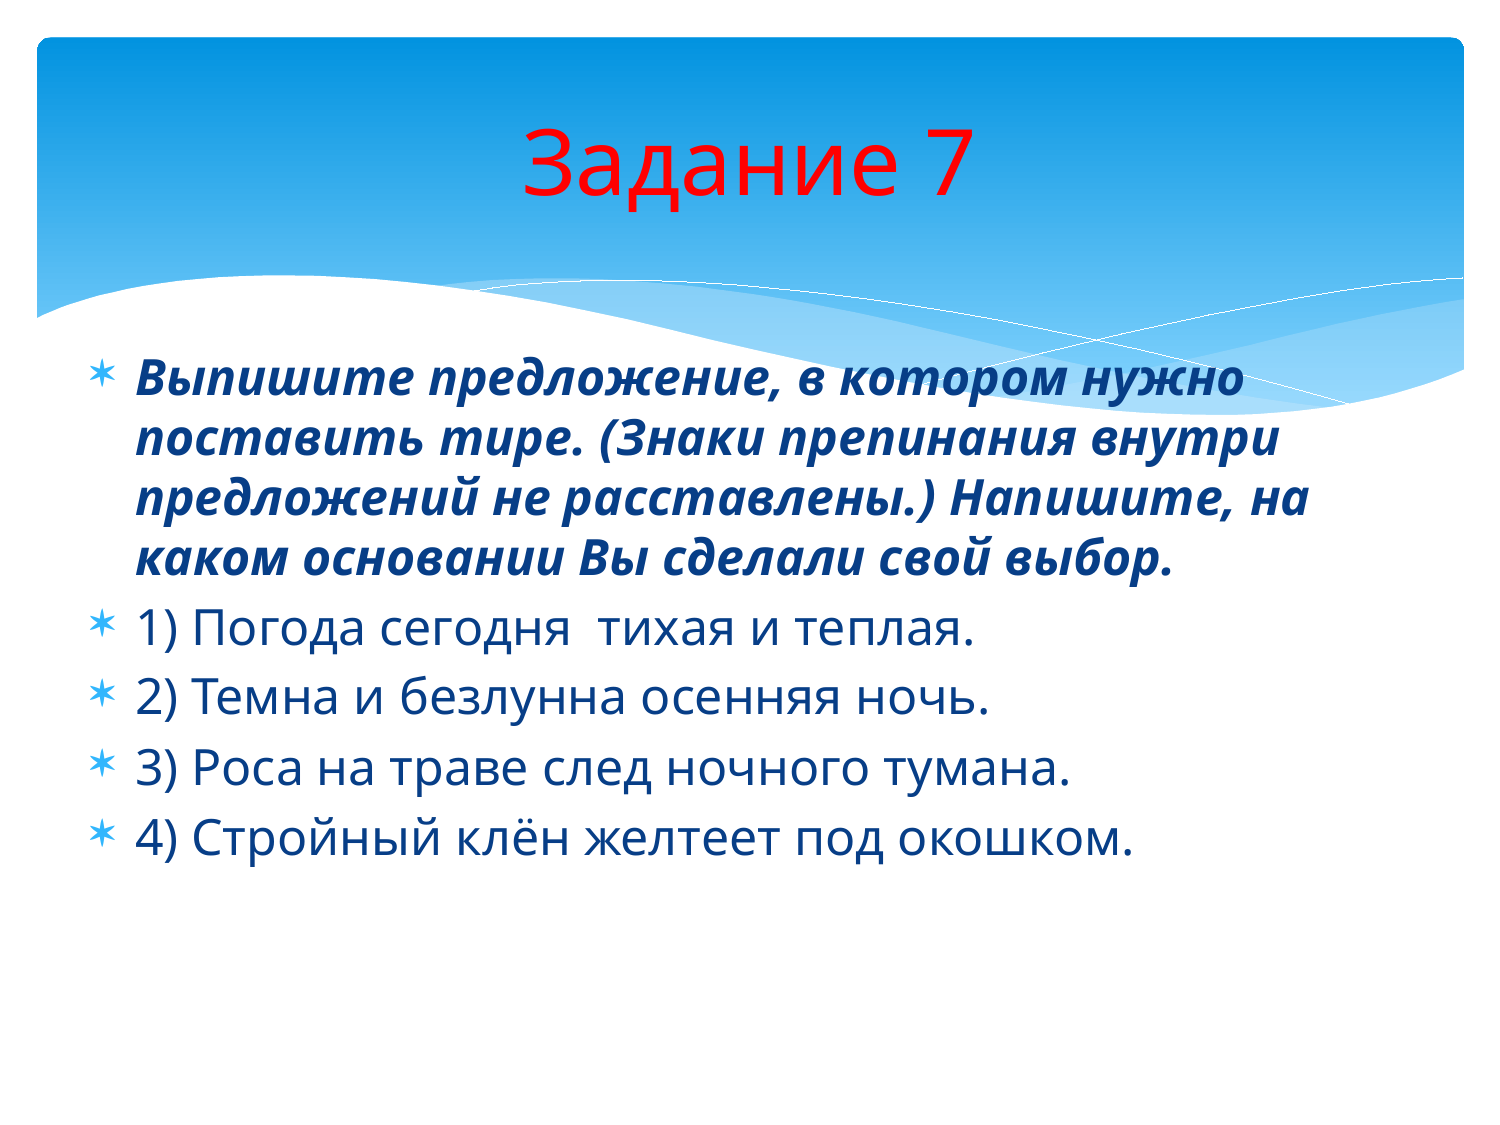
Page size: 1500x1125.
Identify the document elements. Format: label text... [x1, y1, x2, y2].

title Задание 7 [75, 55, 1425, 261]
list Выпишите предложение, в котором нужно поставить тире. (Знаки препинания внутри предложений не расставлены.) Напишите, на каком основании Вы сделали свой выбор. 1) Погода сегодня тихая и теплая. 2) Темна и безлунна осенняя ночь. 3) Роса на траве след ночного тумана. 4) Стройный клён желтеет под окошком. [75, 337, 1425, 961]
